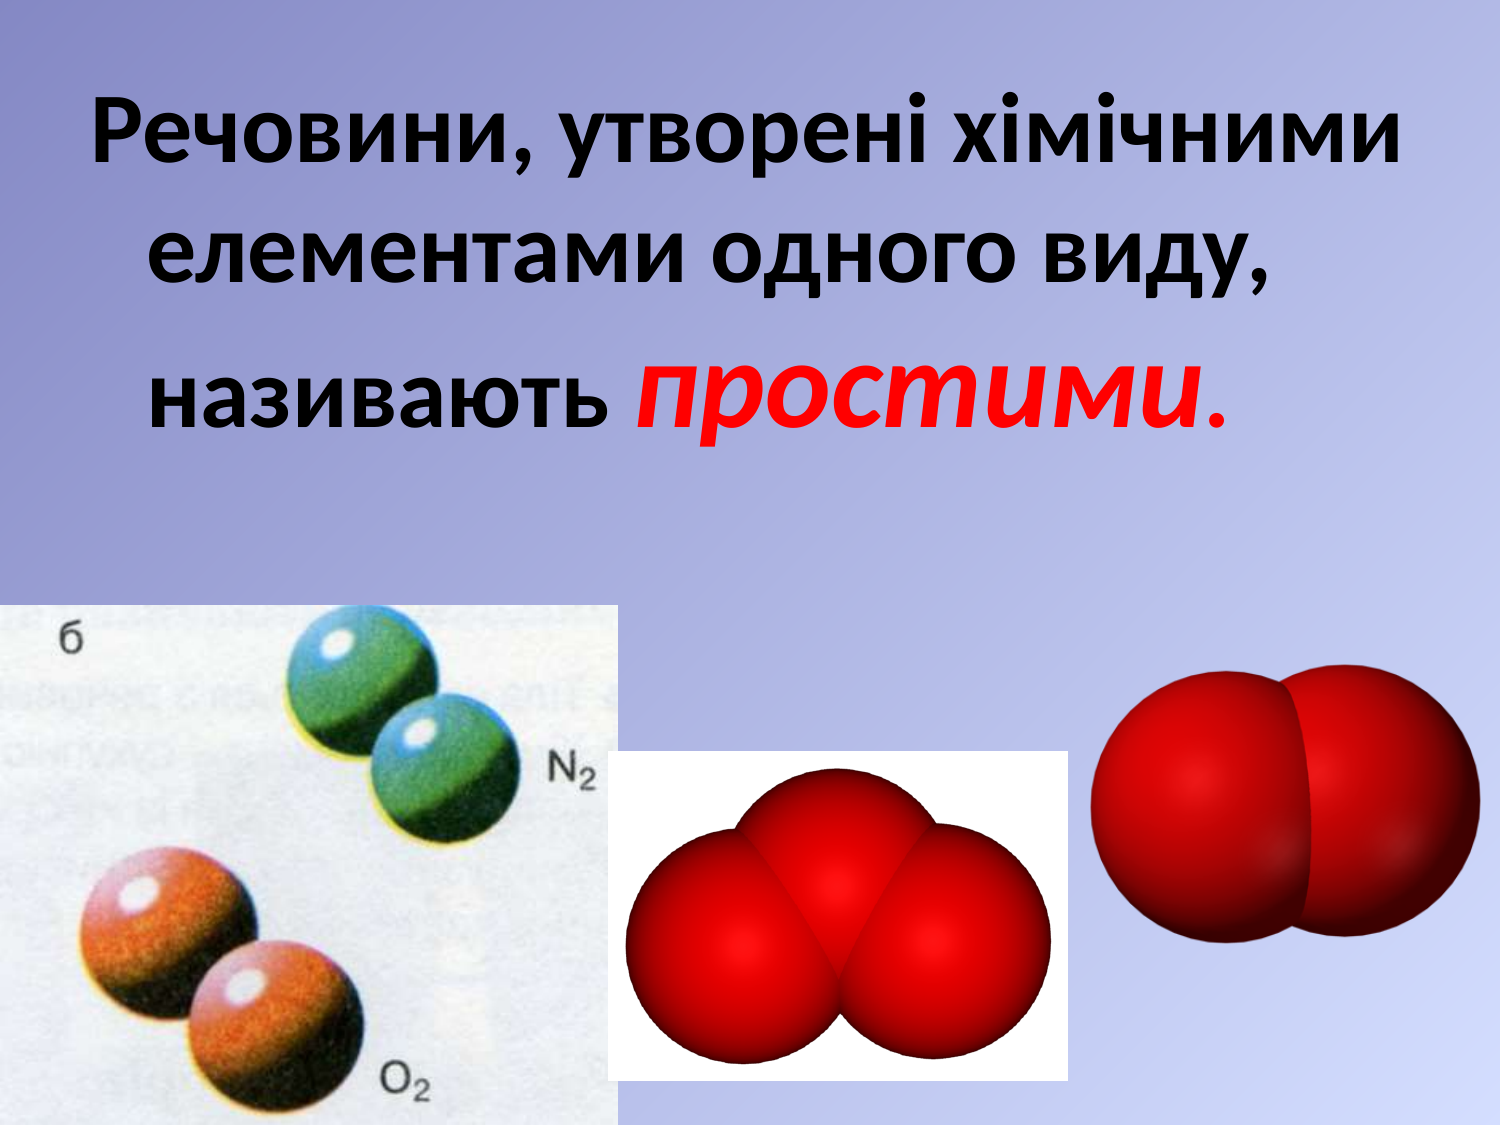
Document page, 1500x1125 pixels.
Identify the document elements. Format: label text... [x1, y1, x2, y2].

picture [1071, 645, 1500, 963]
picture [0, 604, 1069, 1125]
list Речовини, утворені хімічними елементами одного виду, називають простими. [74, 54, 1426, 622]
